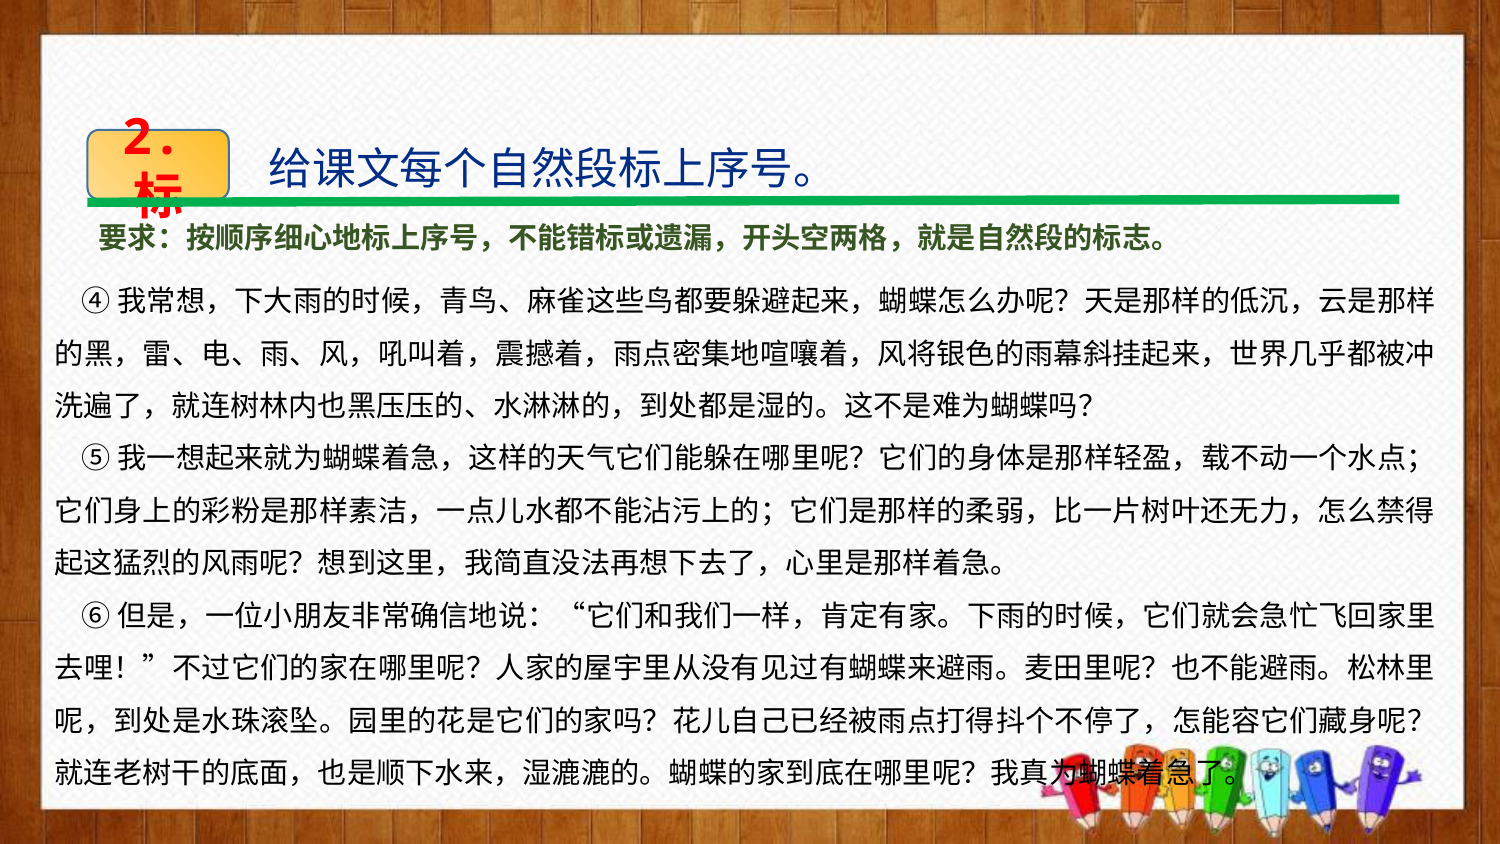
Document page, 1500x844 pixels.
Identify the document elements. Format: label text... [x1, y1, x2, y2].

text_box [87, 199, 1400, 203]
text_box 要求：按顺序细心地标上序号，不能错标或遗漏，开头空两格，就是自然段的标志。 [87, 213, 1404, 259]
text_box 给课文每个自然段标上序号。 [257, 135, 1380, 199]
text_box ④我常想，下大雨的时候，青鸟、麻雀这些鸟都要躲避起来，蝴蝶怎么办呢？天是那样的低沉，云是那样的黑，雷、电、雨、风，吼叫着，震撼着，雨点密集地喧嚷着，风将银色的雨幕斜挂起来，世界几乎都被冲洗遍了，就连树林内也黑压压的、水淋淋的，到处都是湿的。这不是难为蝴蝶吗？ ⑤我一想起来就为蝴蝶着急，这样的天气它们能躲在哪里呢？它们的身体是那样轻盈，载不动一个水点；它们身上的彩粉是那样素洁，一点儿水都不能沾污上的；它们是那样的柔弱，比一片树叶还无力，怎么禁得起这猛烈的风雨呢？想到这里，我简直没法再想下去了，心里是那样着急。 ⑥但是，一位小朋友非常确信地说：“它们和我们一样，肯定有家。下雨的时候，它们就会急忙飞回家里去哩！”不过它们的家在哪里呢？人家的屋宇里从没有见过有蝴蝶来避雨。麦田里呢？也不能避雨。松林里呢，到处是水珠滚坠。园里的花是它们的家吗？花儿自己已经被雨点打得抖个不停了，怎能容它们藏身呢？就连老树干的底面，也是顺下水来，湿漉漉的。蝴蝶的家到底在哪里呢？我真为蝴蝶着急了。 [43, 259, 1448, 795]
picture [0, 0, 1500, 844]
text_box 2.标 [86, 128, 230, 197]
